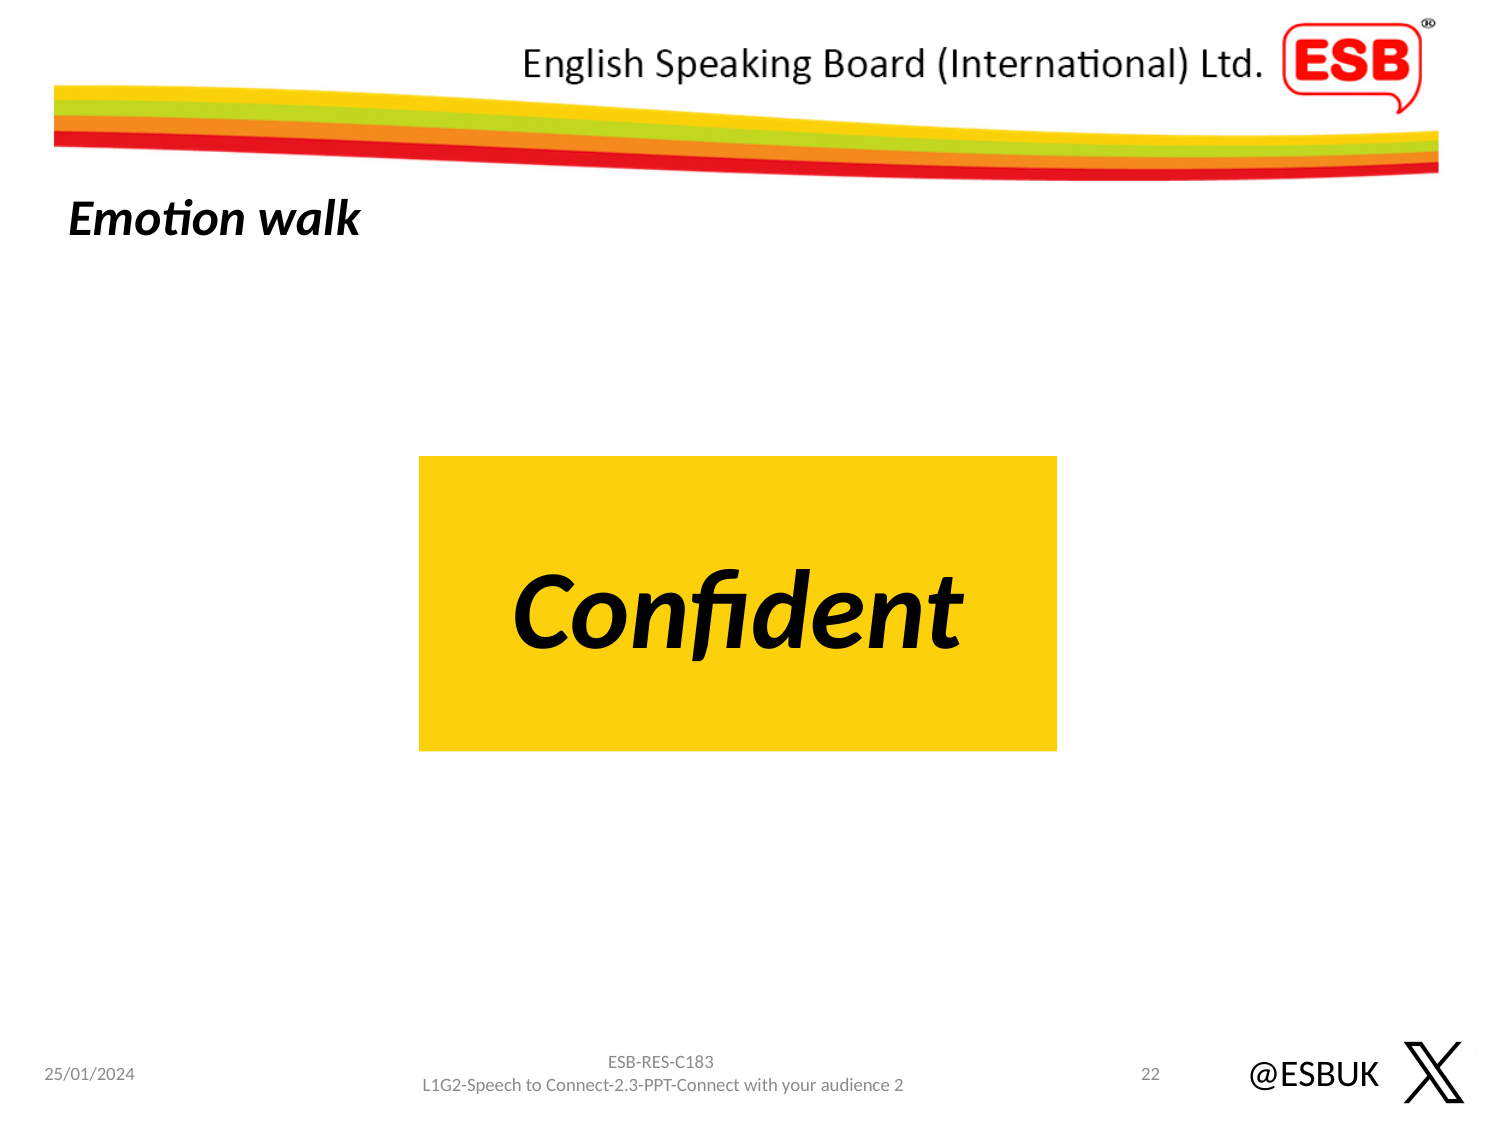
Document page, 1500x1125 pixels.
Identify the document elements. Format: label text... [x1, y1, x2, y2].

title Emotion walk [53, 183, 1347, 255]
picture [1395, 1029, 1476, 1116]
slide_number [29, 1042, 367, 1103]
text_box Confident [418, 455, 1058, 753]
footer ESB-RES-C183 L1G2-Speech to Connect-2.3-PPT-Connect with your audience 2 [395, 1042, 930, 1103]
slide_number 22 [930, 1042, 1176, 1103]
picture [0, 0, 1500, 189]
